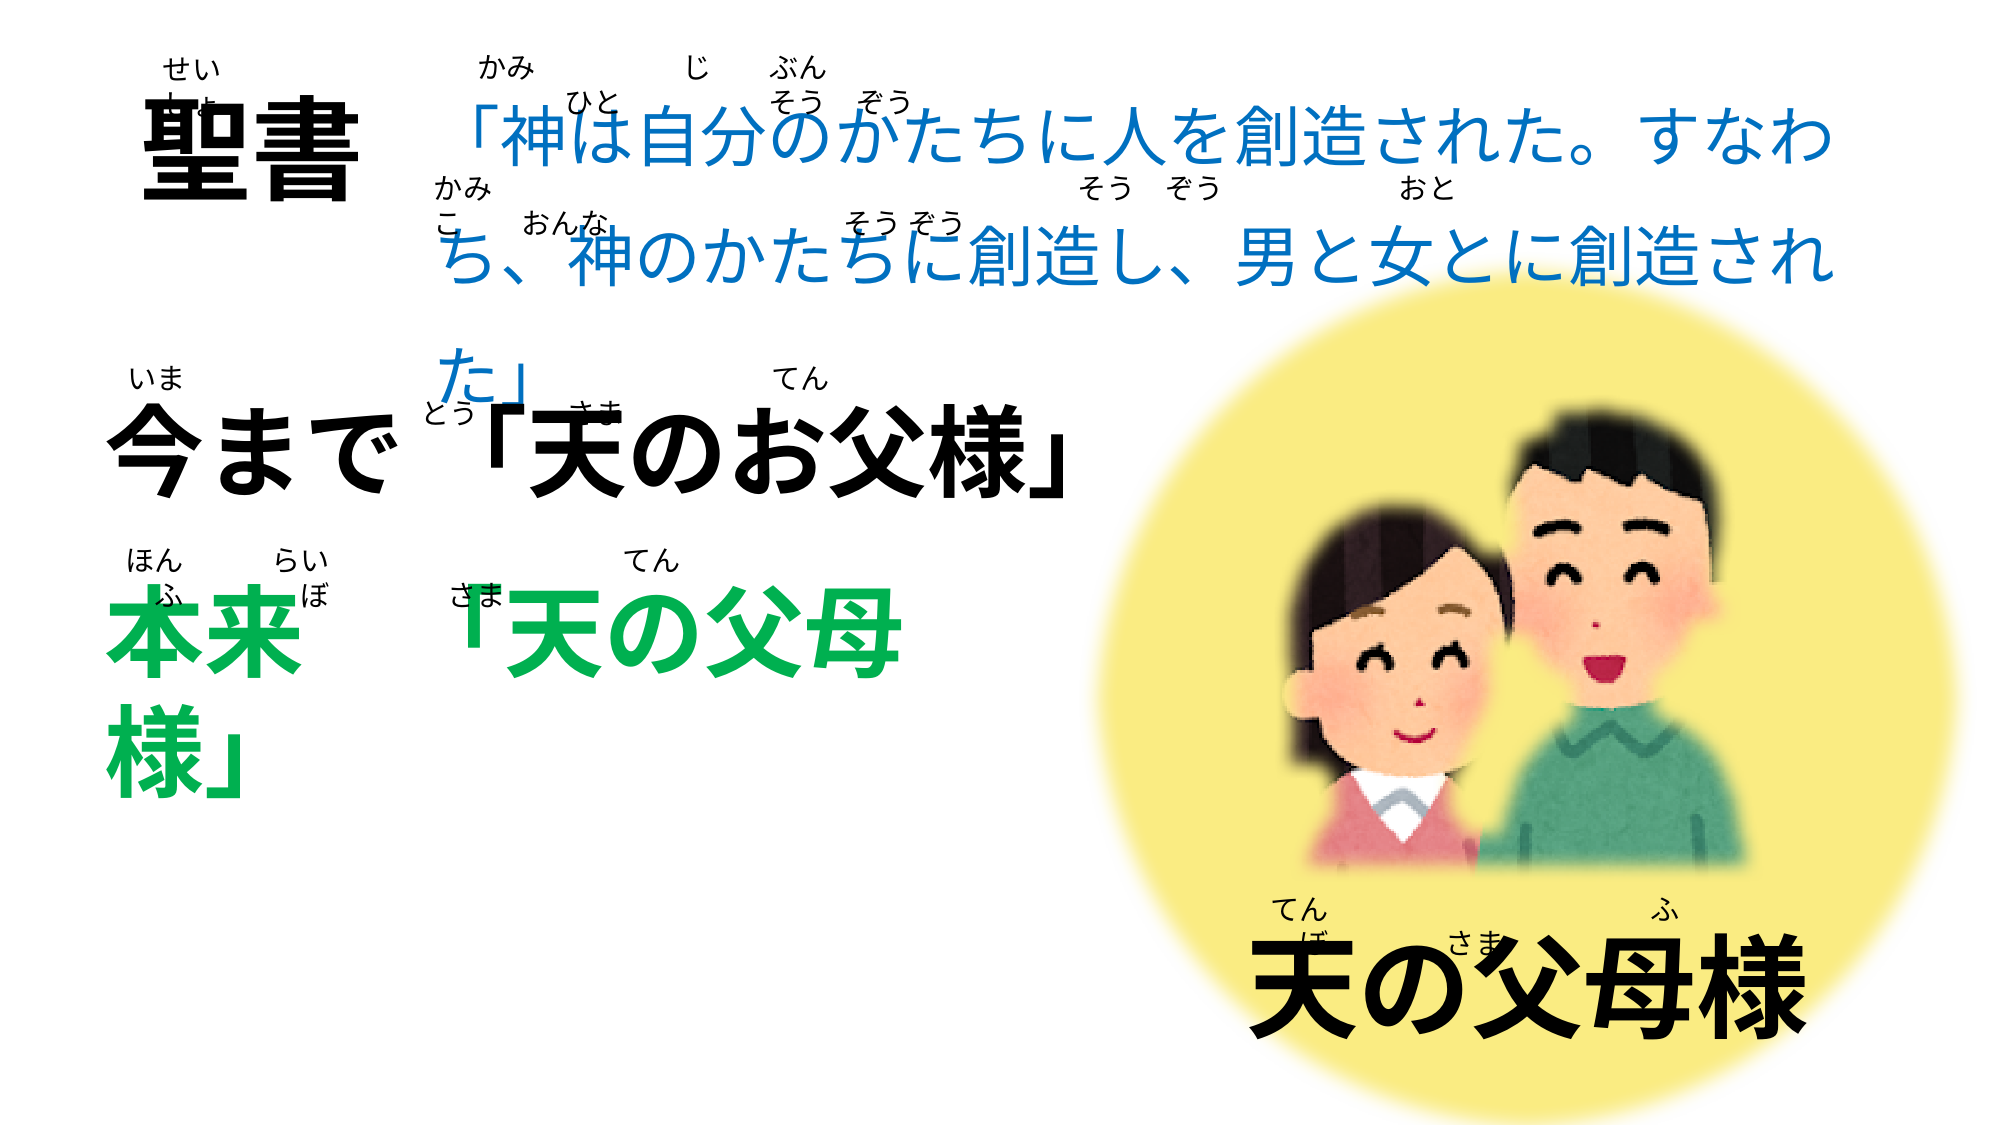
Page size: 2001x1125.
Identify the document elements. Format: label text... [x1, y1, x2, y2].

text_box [1078, 251, 1977, 1125]
text_box 聖書 [87, 71, 417, 222]
text_box かみ そう ぞう おとこ おんな そう ぞう [419, 163, 1493, 248]
text_box 「神は自分のかたちに人を創造された。すなわち、神のかたちに創造し、男と女とに創造された」 [419, 47, 1895, 382]
text_box ほん らい てん ふ ぼ さま [110, 535, 964, 620]
text_box いま てん とう さま [113, 352, 1012, 438]
text_box 今まで 「天のお父様」 [90, 382, 1078, 517]
text_box かみ じ ぶん ひと そう ぞう [462, 41, 1361, 127]
text_box せい しょ [148, 43, 395, 129]
text_box 本来 「天の父母様」 [90, 562, 1039, 818]
